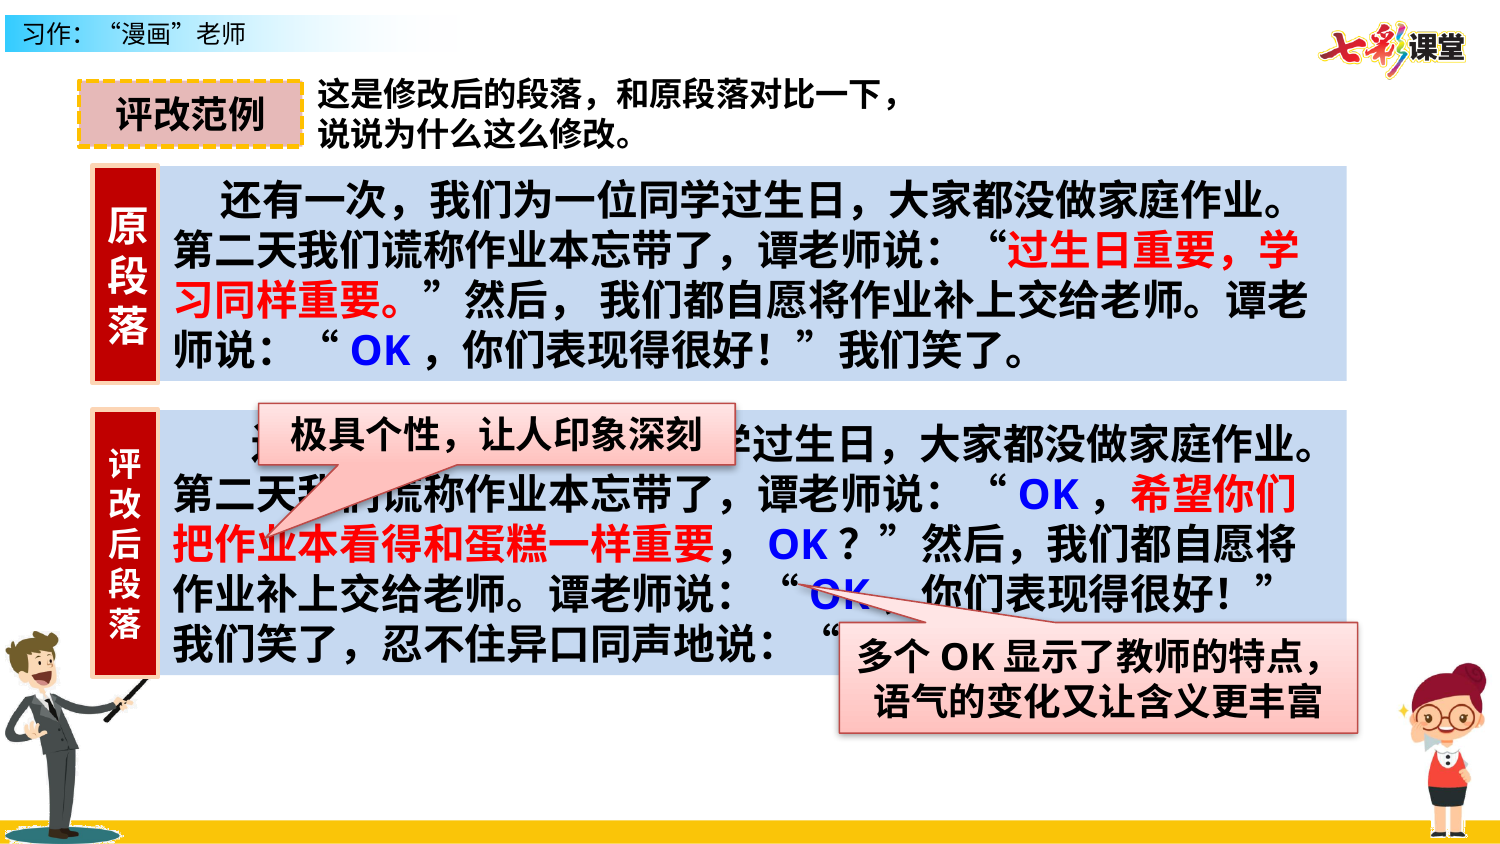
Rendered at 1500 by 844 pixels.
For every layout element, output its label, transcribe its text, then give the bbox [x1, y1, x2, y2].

text_box 还有一次，我们为一位同学过生日，大家都没做家庭作业。第二天我们谎称作业本忘带了，谭老师说：“OK，希望你们把作业本看得和蛋糕一样重要，OK？”然后，我们都自愿将作业补上交给老师。谭老师说：“OK，你们表现得很好！”我们笑了，忍不住异口同声地说：“OK！” [160, 410, 1347, 676]
text_box 评改范例 [77, 79, 302, 149]
text_box 多个OK显示了教师的特点，语气的变化又让含义更丰富 [797, 583, 1359, 734]
text_box 这是修改后的段落，和原段落对比一下， 说说为什么这么修改。 [302, 65, 1377, 161]
text_box 原段落 [90, 163, 160, 385]
text_box 评改后段落 [90, 407, 160, 679]
picture [5, 631, 178, 844]
text_box 还有一次，我们为一位同学过生日，大家都没做家庭作业。第二天我们谎称作业本忘带了，谭老师说：“过生日重要，学习同样重要。”然后， 我们都自愿将作业补上交给老师。谭老师说：“OK，你们表现得很好！”我们笑了。 [160, 166, 1347, 381]
picture [1335, 643, 1500, 844]
text_box 极具个性，让人印象深刻 [257, 402, 737, 540]
picture [1316, 20, 1468, 80]
